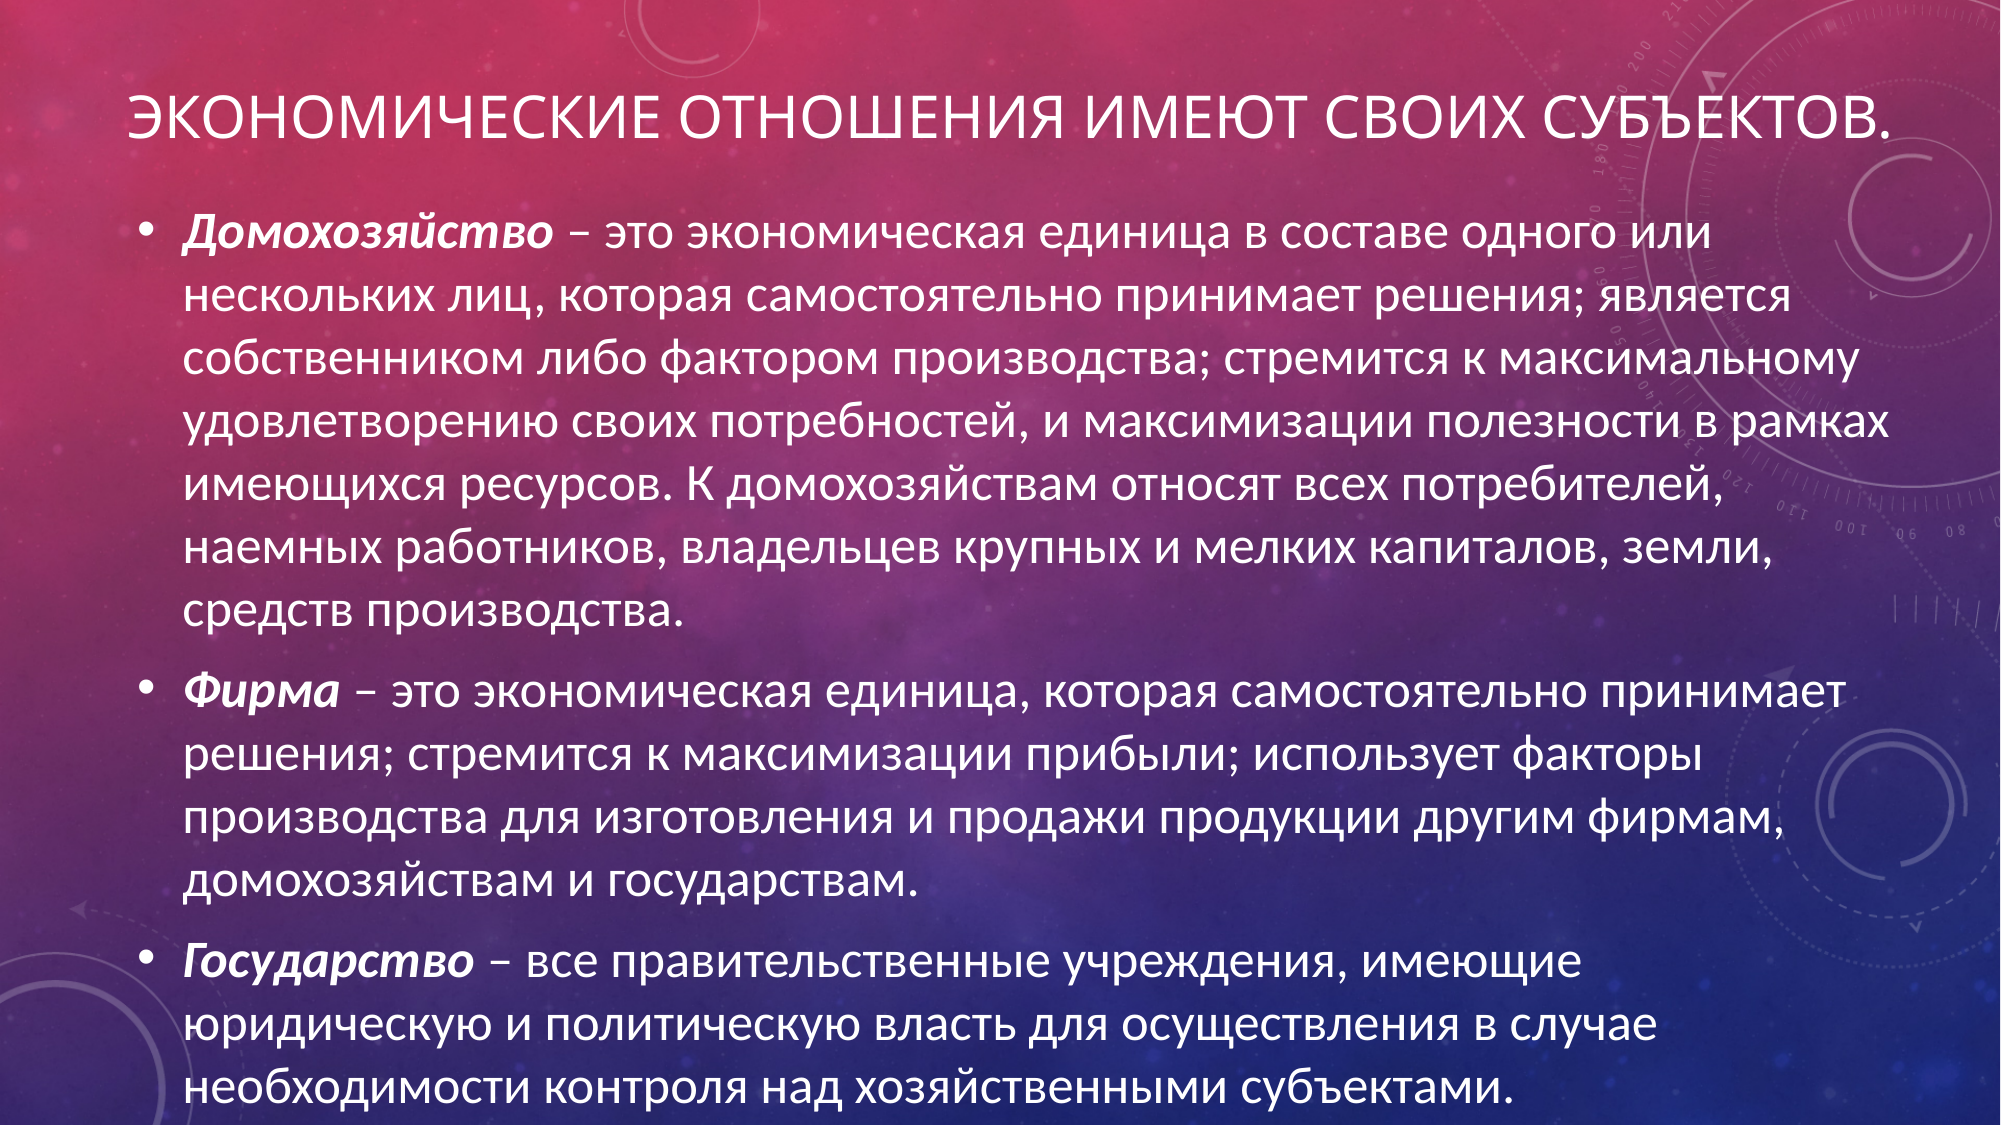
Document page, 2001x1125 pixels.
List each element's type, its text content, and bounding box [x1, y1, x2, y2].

title Экономические отношения имеют своих субъектов. [112, 48, 1925, 182]
list Домохозяйство – это экономическая единица в составе одного или нескольких лиц, которая самостоятельно принимает решения; является собственником либо фактором производства; стремится к максимальному удовлетворению своих потребностей, и максимизации полезности в рамках имеющихся ресурсов. К домохозяйствам относят всех потребителей, наемных работников, владельцев крупных и мелких капиталов, земли, средств производства. Фирма – это экономическая единица, которая самостоятельно принимает решения; стремится к максимизации прибыли; использует факторы производства для изготовления и продажи продукции другим фирмам, домохозяйствам и государствам. Государство – все правительственные учреждения, имеющие юридическую и политическую власть для осуществления в случае необходимости контроля над хозяйственными субъектами. [122, 189, 1916, 1125]
picture [0, 0, 2001, 1125]
